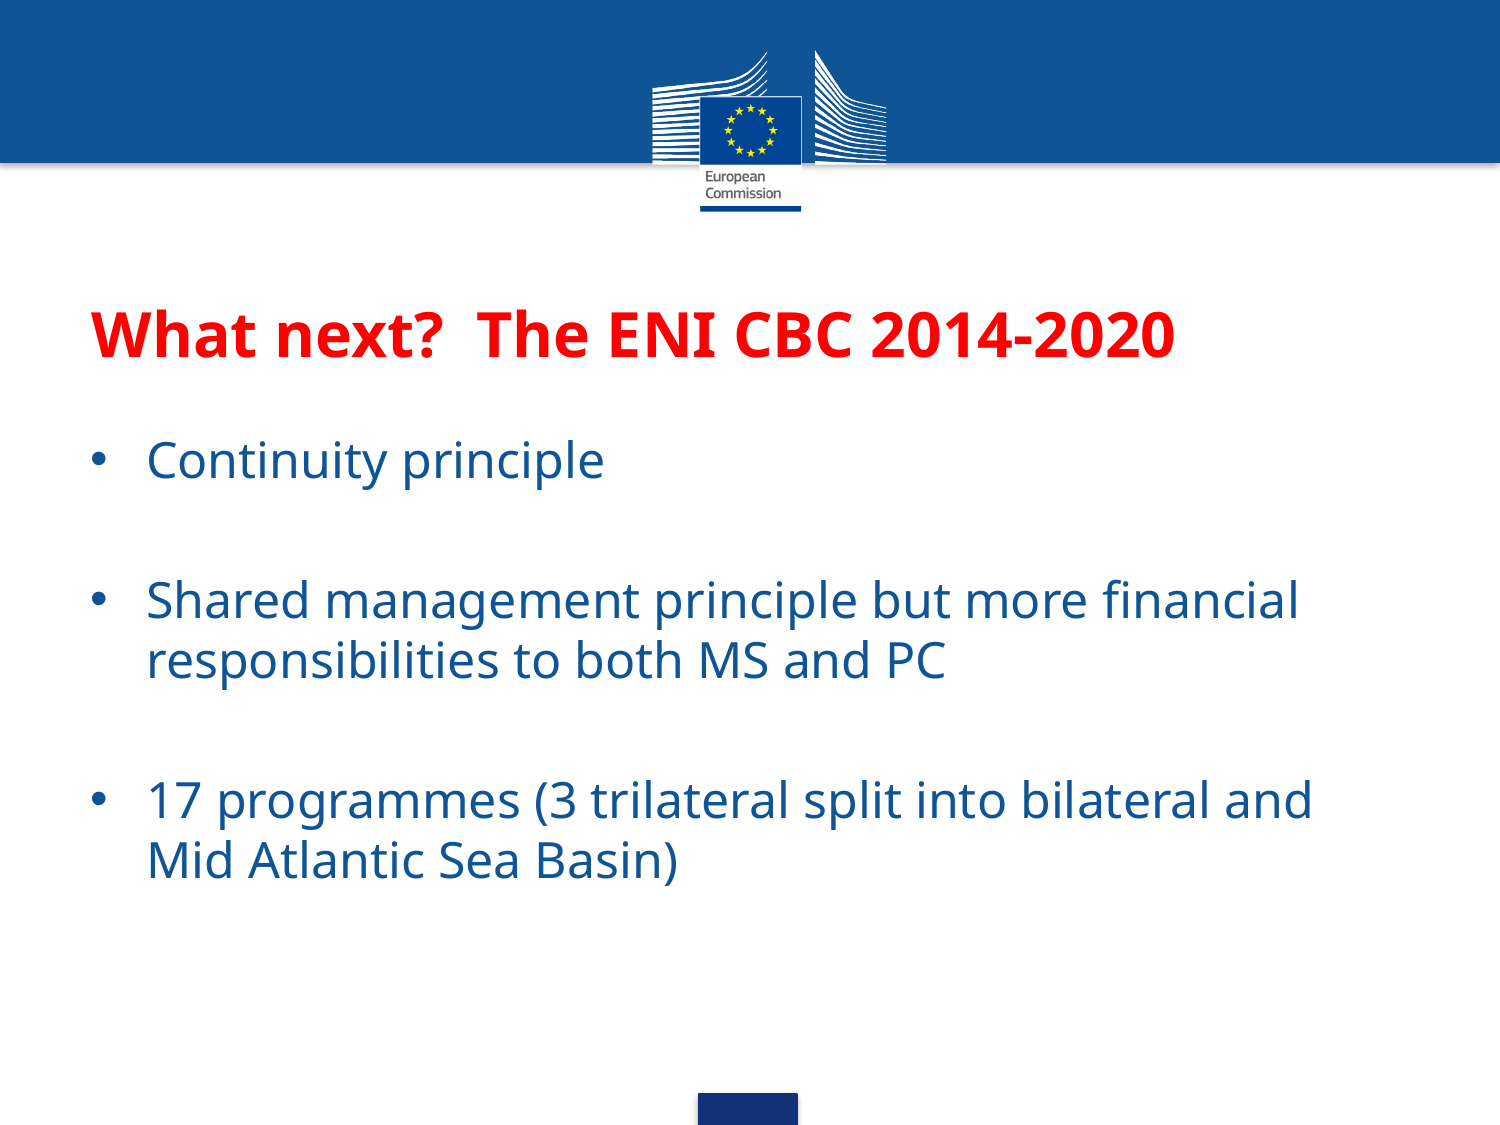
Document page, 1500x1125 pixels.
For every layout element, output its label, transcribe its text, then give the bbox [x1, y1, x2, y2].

list Continuity principle Shared management principle but more financial responsibilities to both MS and PC 17 programmes (3 trilateral split into bilateral and Mid Atlantic Sea Basin) [74, 420, 1426, 1018]
title What next? The ENI CBC 2014-2020 [76, 255, 1427, 410]
